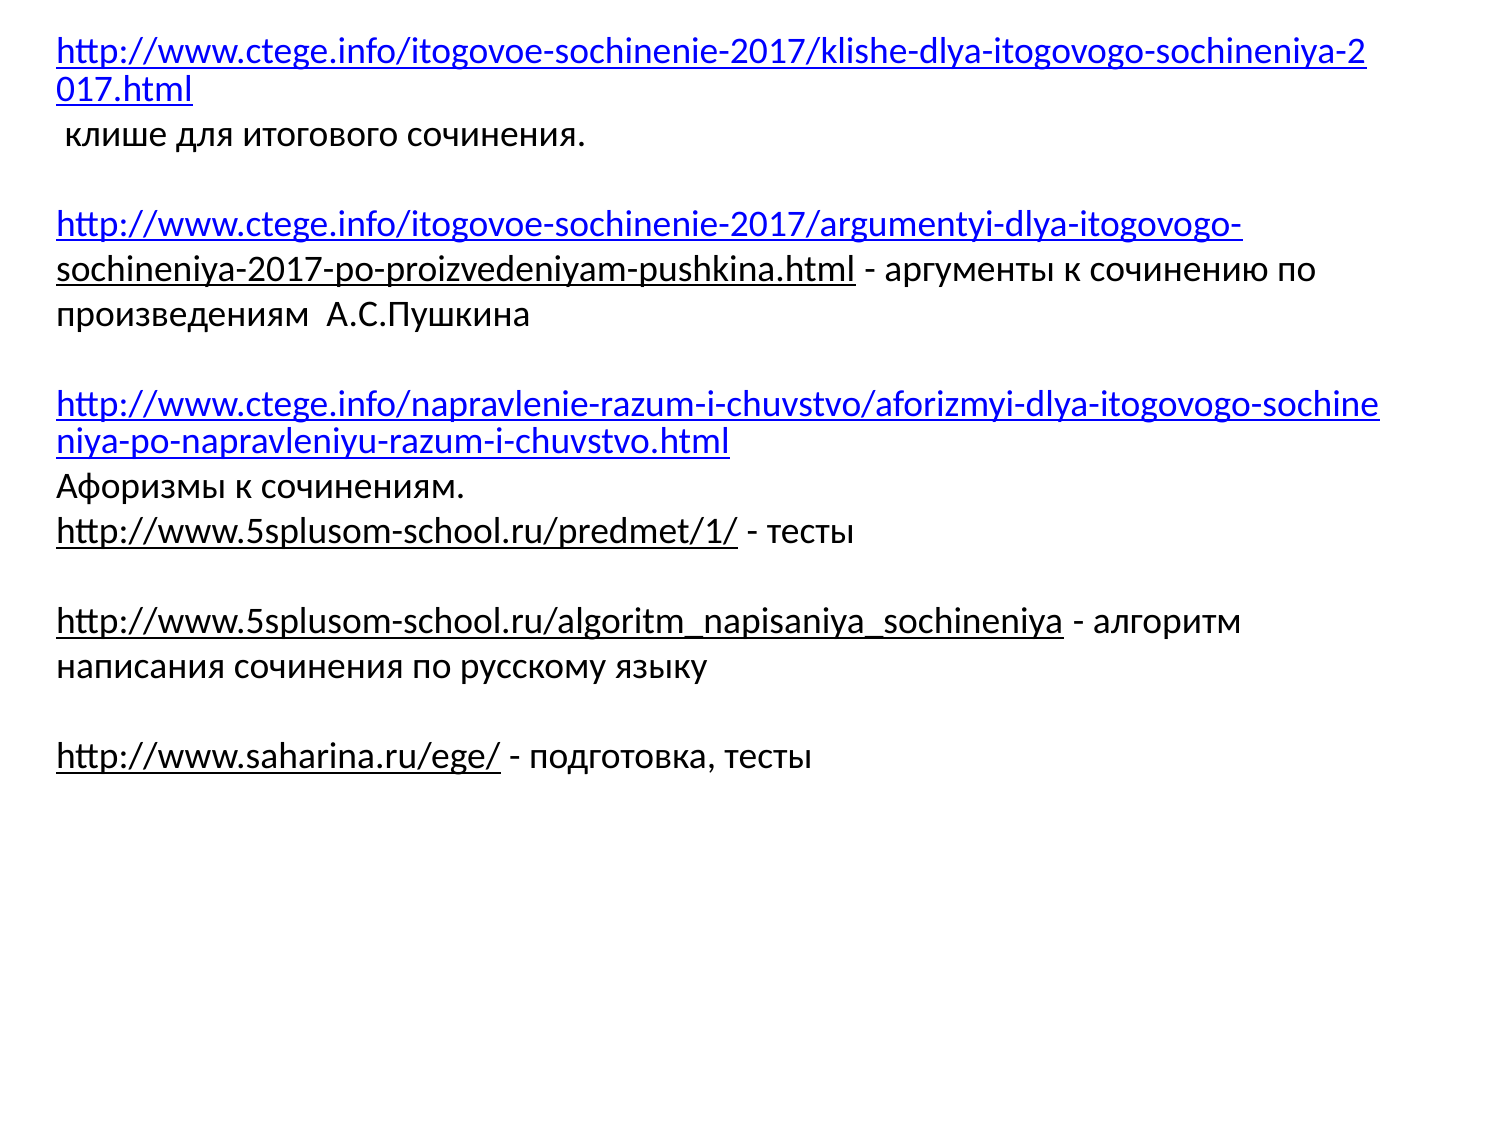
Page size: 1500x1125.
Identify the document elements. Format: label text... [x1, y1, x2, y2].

text_box http://www.ctege.info/itogovoe-sochinenie-2017/klishe-dlya-itogovogo-sochineniya-2017.html клише для итогового сочинения. http://www.ctege.info/itogovoe-sochinenie-2017/argumentyi-dlya-itogovogo- sochineniya-2017-po-proizvedeniyam-pushkina.html - аргументы к сочинению по произведениям А.С.Пушкина http://www.ctege.info/napravlenie-razum-i-chuvstvo/aforizmyi-dlya-itogovogo-sochineniya-po-napravleniyu-razum-i-chuvstvo.html Афоризмы к сочинениям. http://www.5splusom-school.ru/predmet/1/ - тесты http://www.5splusom-school.ru/algoritm_napisaniya_sochineniya - алгоритм написания сочинения по русскому языку http://www.saharina.ru/ege/ - подготовка, тесты [41, 19, 1400, 934]
